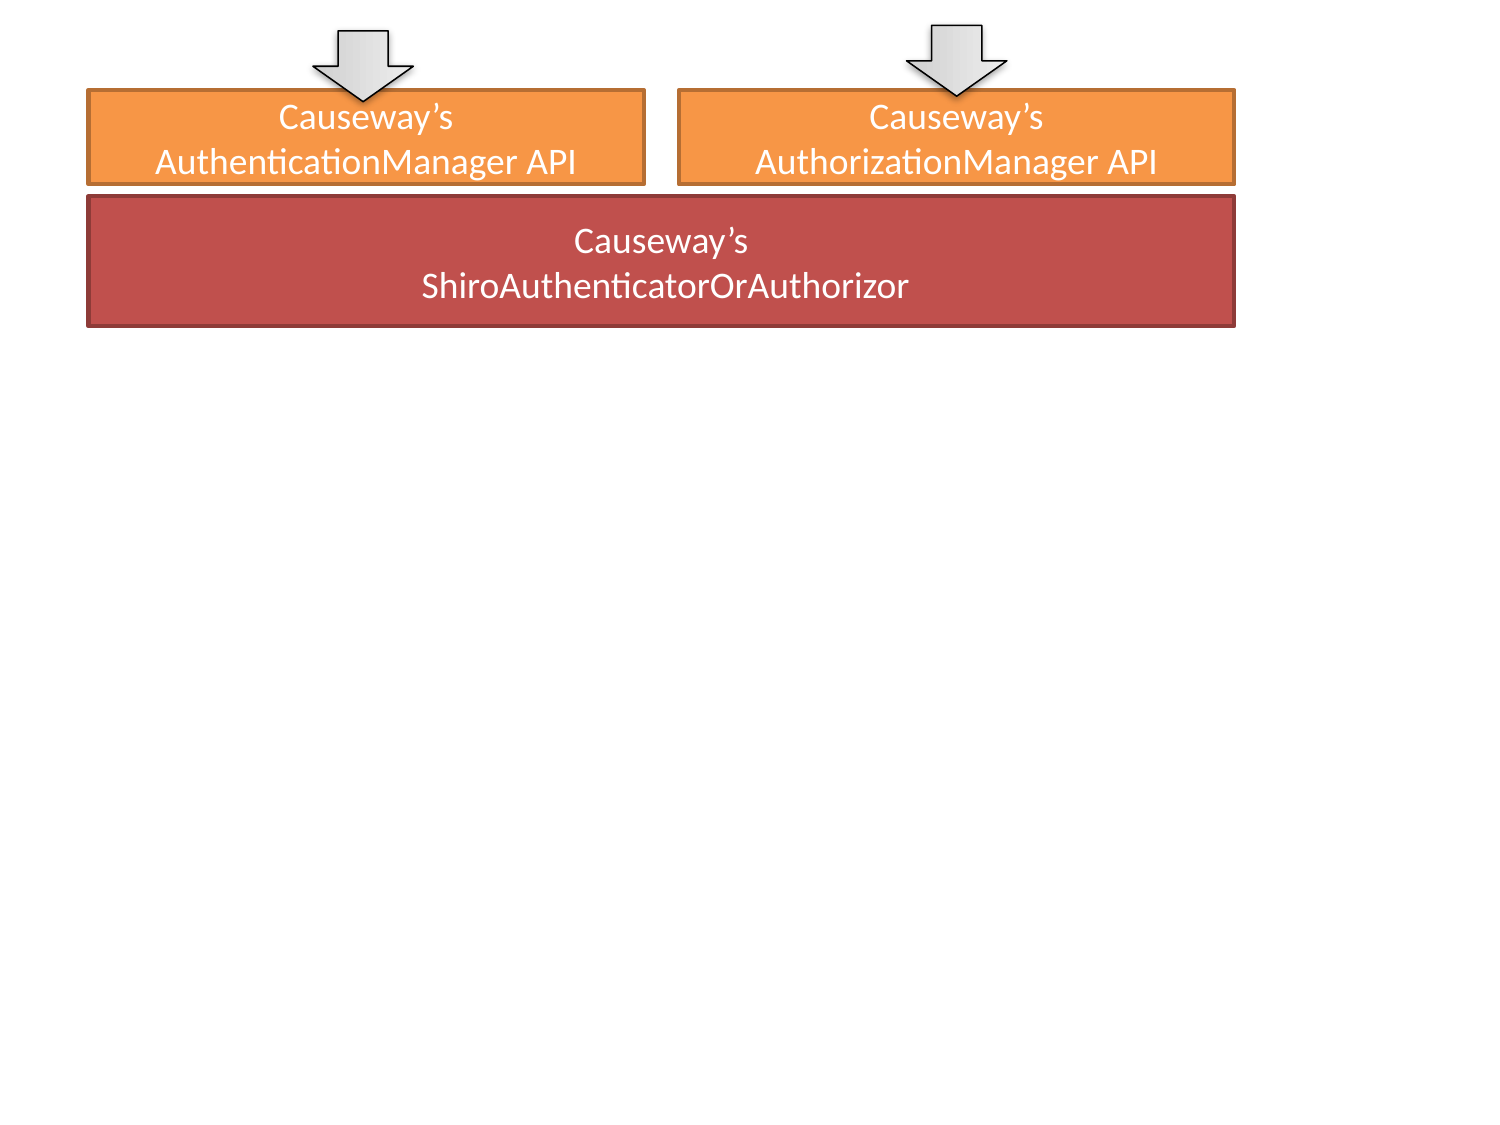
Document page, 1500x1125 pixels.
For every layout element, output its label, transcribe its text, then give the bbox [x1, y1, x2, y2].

text_box Causeway’s ShiroAuthenticatorOrAuthorizor [86, 194, 1236, 328]
text_box Causeway’s AuthorizationManager API [677, 88, 1236, 186]
text_box [312, 30, 415, 103]
text_box Causeway’s AuthenticationManager API [86, 88, 646, 186]
text_box [905, 24, 1008, 97]
